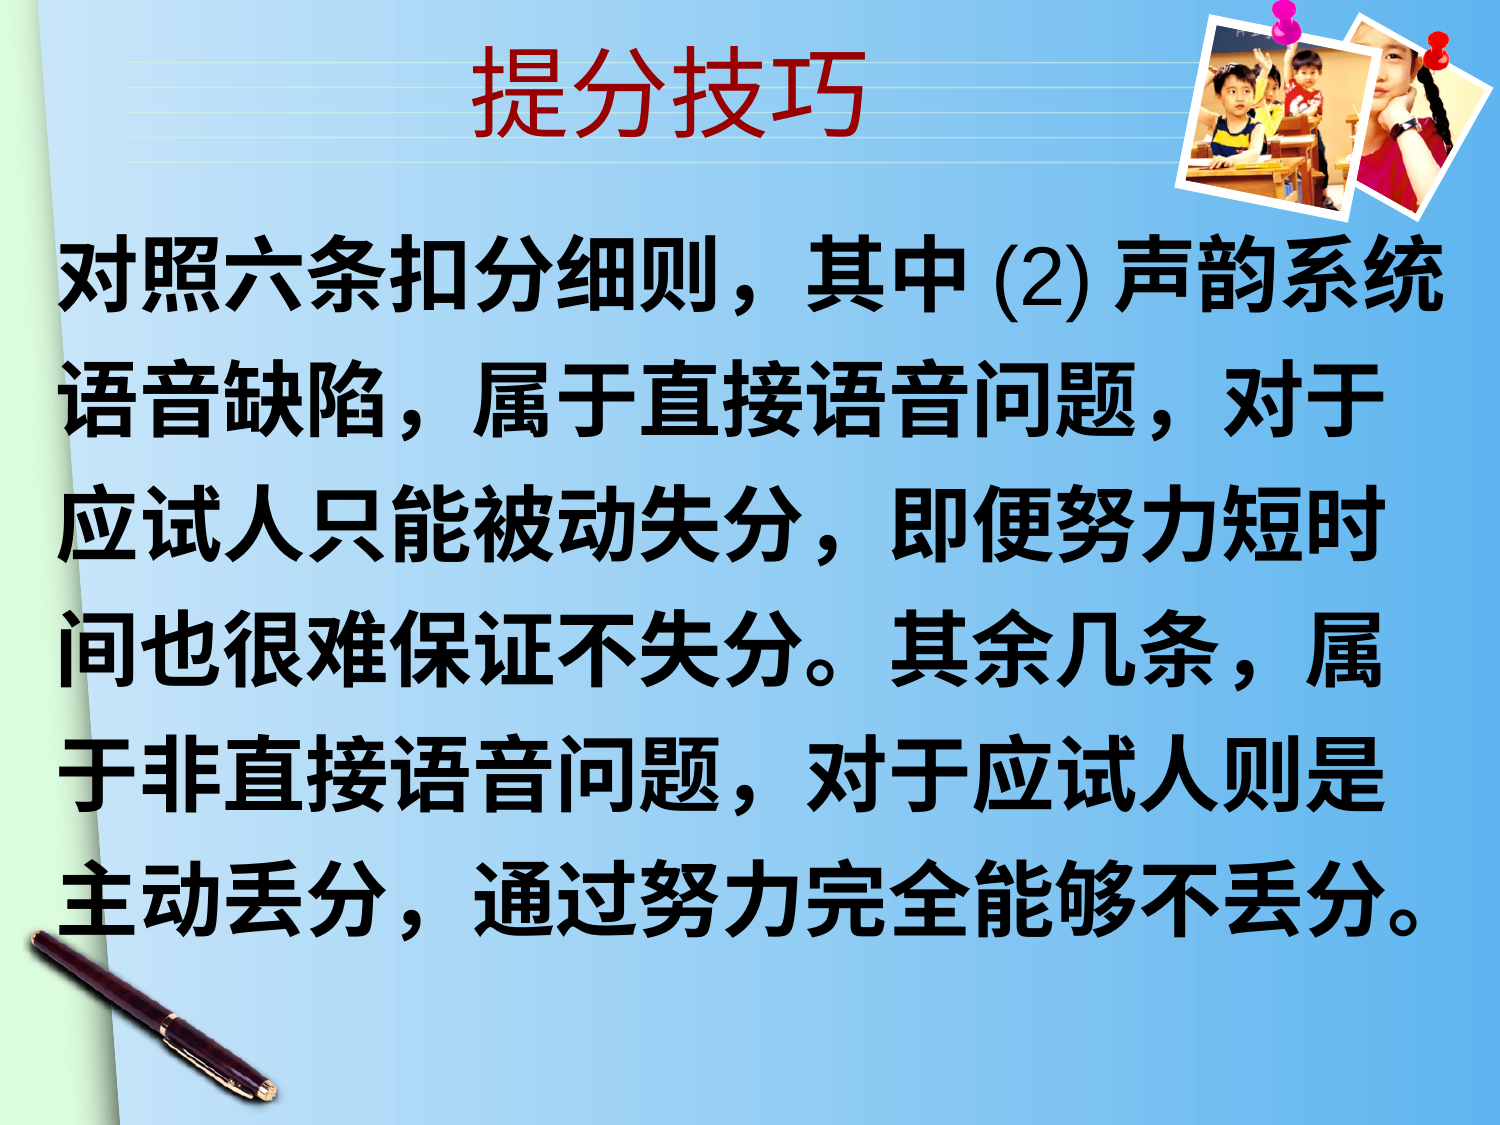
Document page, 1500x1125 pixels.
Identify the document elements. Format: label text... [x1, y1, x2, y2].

picture [0, 0, 288, 1125]
text_box 提分技巧 [454, 0, 1187, 185]
picture [1187, 0, 1371, 189]
text_box 对照六条扣分细则，其中(2)声韵系统语音缺陷，属于直接语音问题，对于应试人只能被动失分，即便努力短时间也很难保证不失分。其余几条，属于非直接语音问题，对于应试人则是主动丢分，通过努力完全能够不丢分。 [41, 189, 1477, 955]
picture [1351, 22, 1484, 189]
